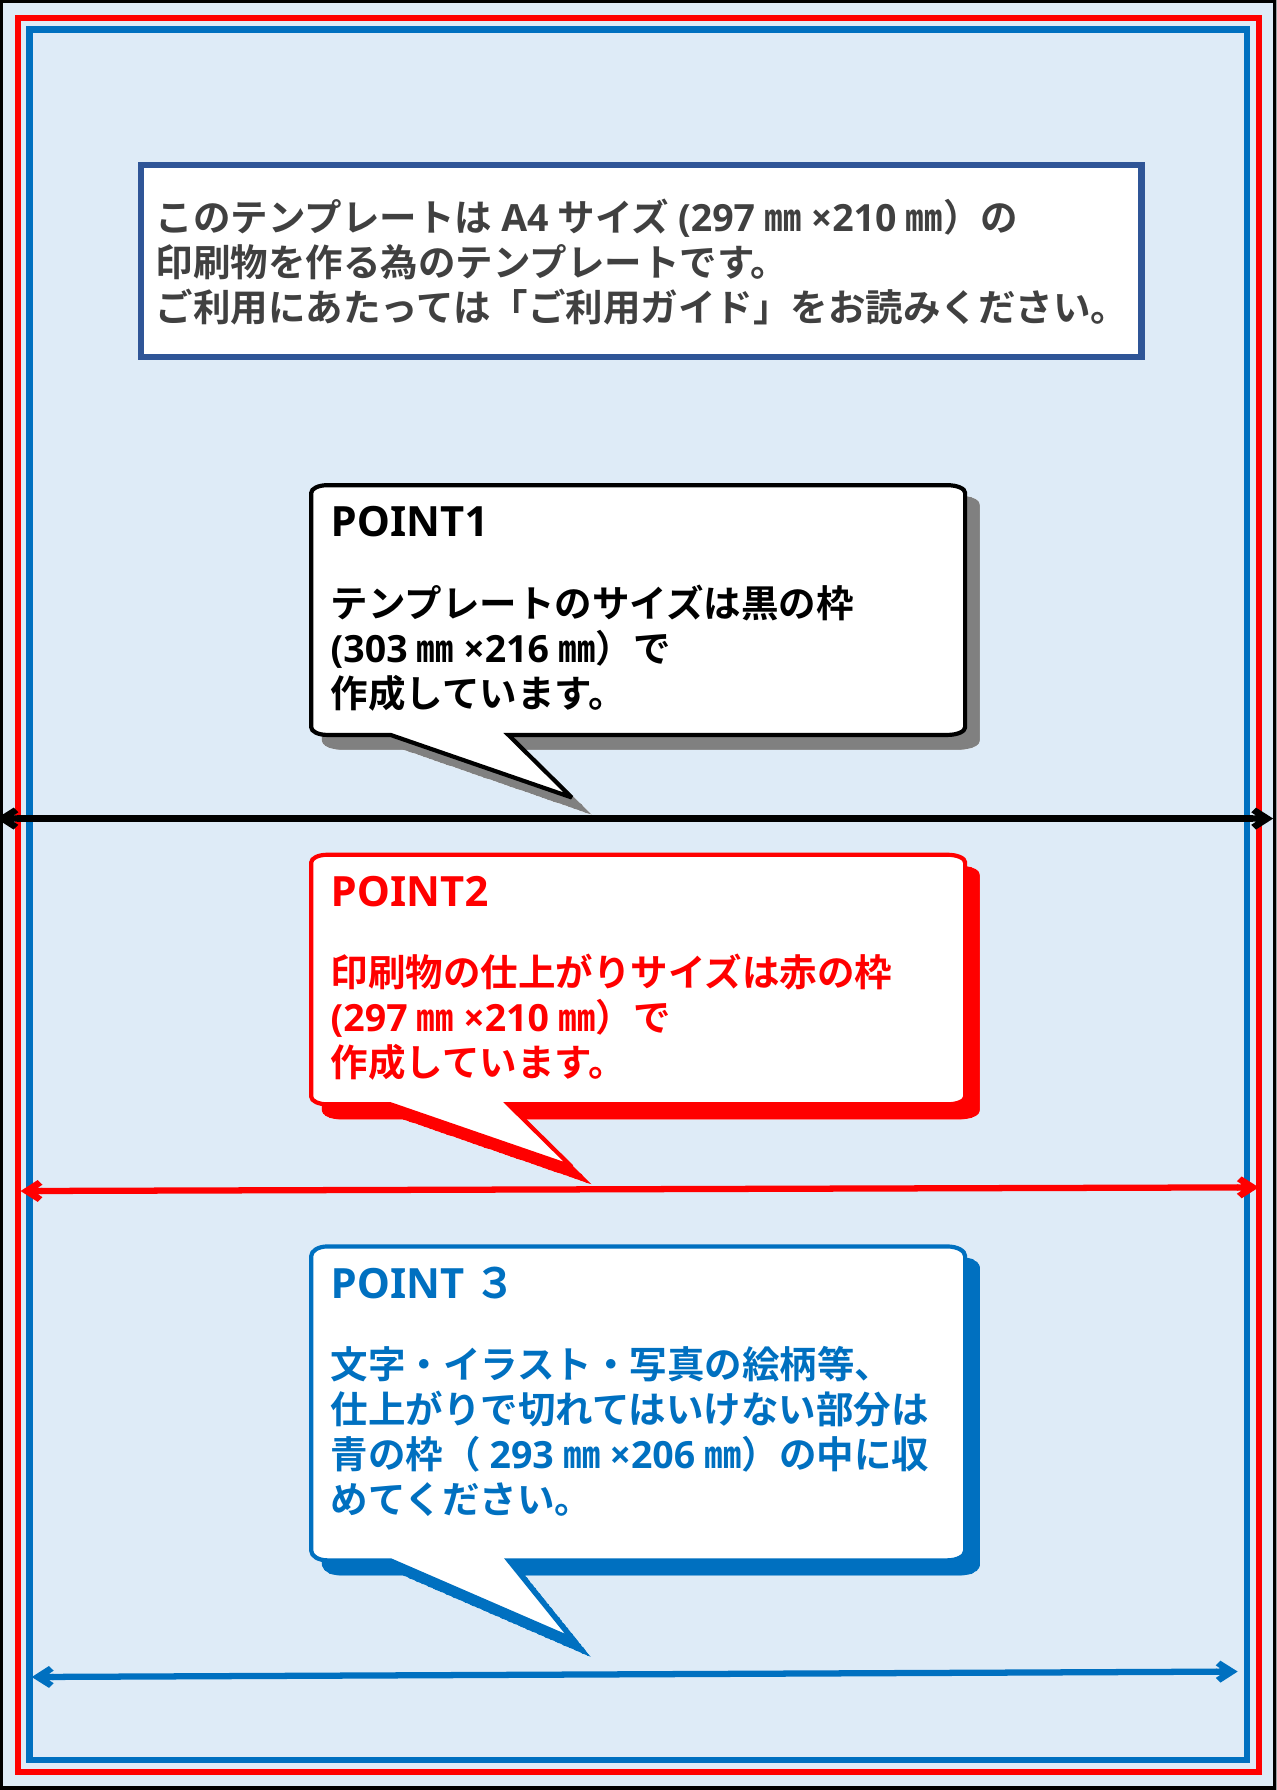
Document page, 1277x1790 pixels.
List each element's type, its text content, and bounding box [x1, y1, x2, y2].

text_box [0, 0, 1277, 1790]
text_box POINT2 印刷物の仕上がりサイズは赤の枠(297㎜×210㎜）で 作成しています。 [311, 854, 966, 1167]
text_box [31, 1671, 1238, 1678]
text_box [28, 822, 1248, 1187]
text_box このテンプレートはA4サイズ(297㎜×210㎜）の 印刷物を作る為のテンプレートです。 ご利用にあたっては「ご利用ガイド」をお読みください。 [140, 164, 1143, 358]
text_box [28, 1191, 1248, 1761]
text_box POINT1 テンプレートのサイズは黒の枠 (303㎜×216㎜）で 作成しています。 [311, 485, 966, 798]
text_box [17, 17, 1260, 815]
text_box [20, 1187, 1259, 1191]
text_box [28, 28, 1248, 815]
text_box POINT３ 文字・イラスト・写真の絵柄等、 仕上がりで切れてはいけない部分は 青の枠（293㎜×206㎜）の中に収めてください。 [311, 1246, 966, 1639]
text_box [17, 822, 1260, 1773]
